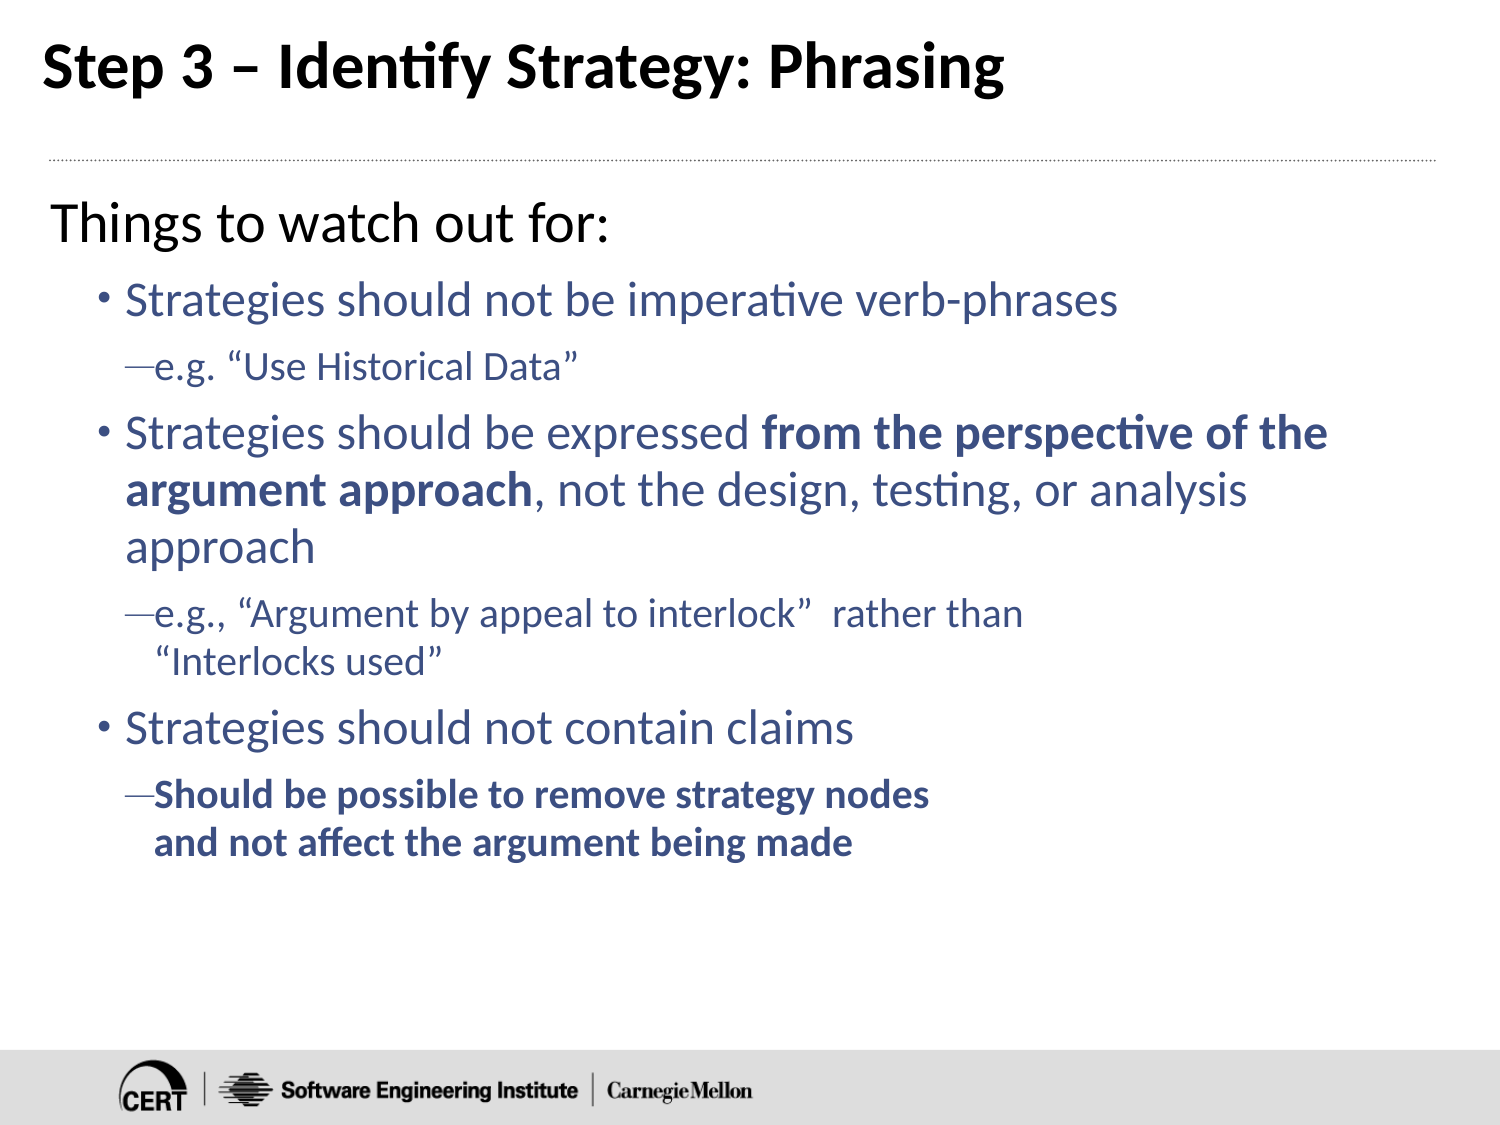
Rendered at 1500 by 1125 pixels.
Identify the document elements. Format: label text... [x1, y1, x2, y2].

title Step 3 – Identify Strategy: Phrasing [42, 37, 1434, 155]
picture [102, 1056, 765, 1117]
list Things to watch out for: Strategies should not be imperative verb-phrases e.g. “Use Historical Data” Strategies should be expressed from the perspective of the argument approach, not the design, testing, or analysis approach e.g., “Argument by appeal to interlock” rather than “Interlocks used” Strategies should not contain claims Should be possible to remove strategy nodes and not affect the argument being made [49, 187, 1438, 1001]
